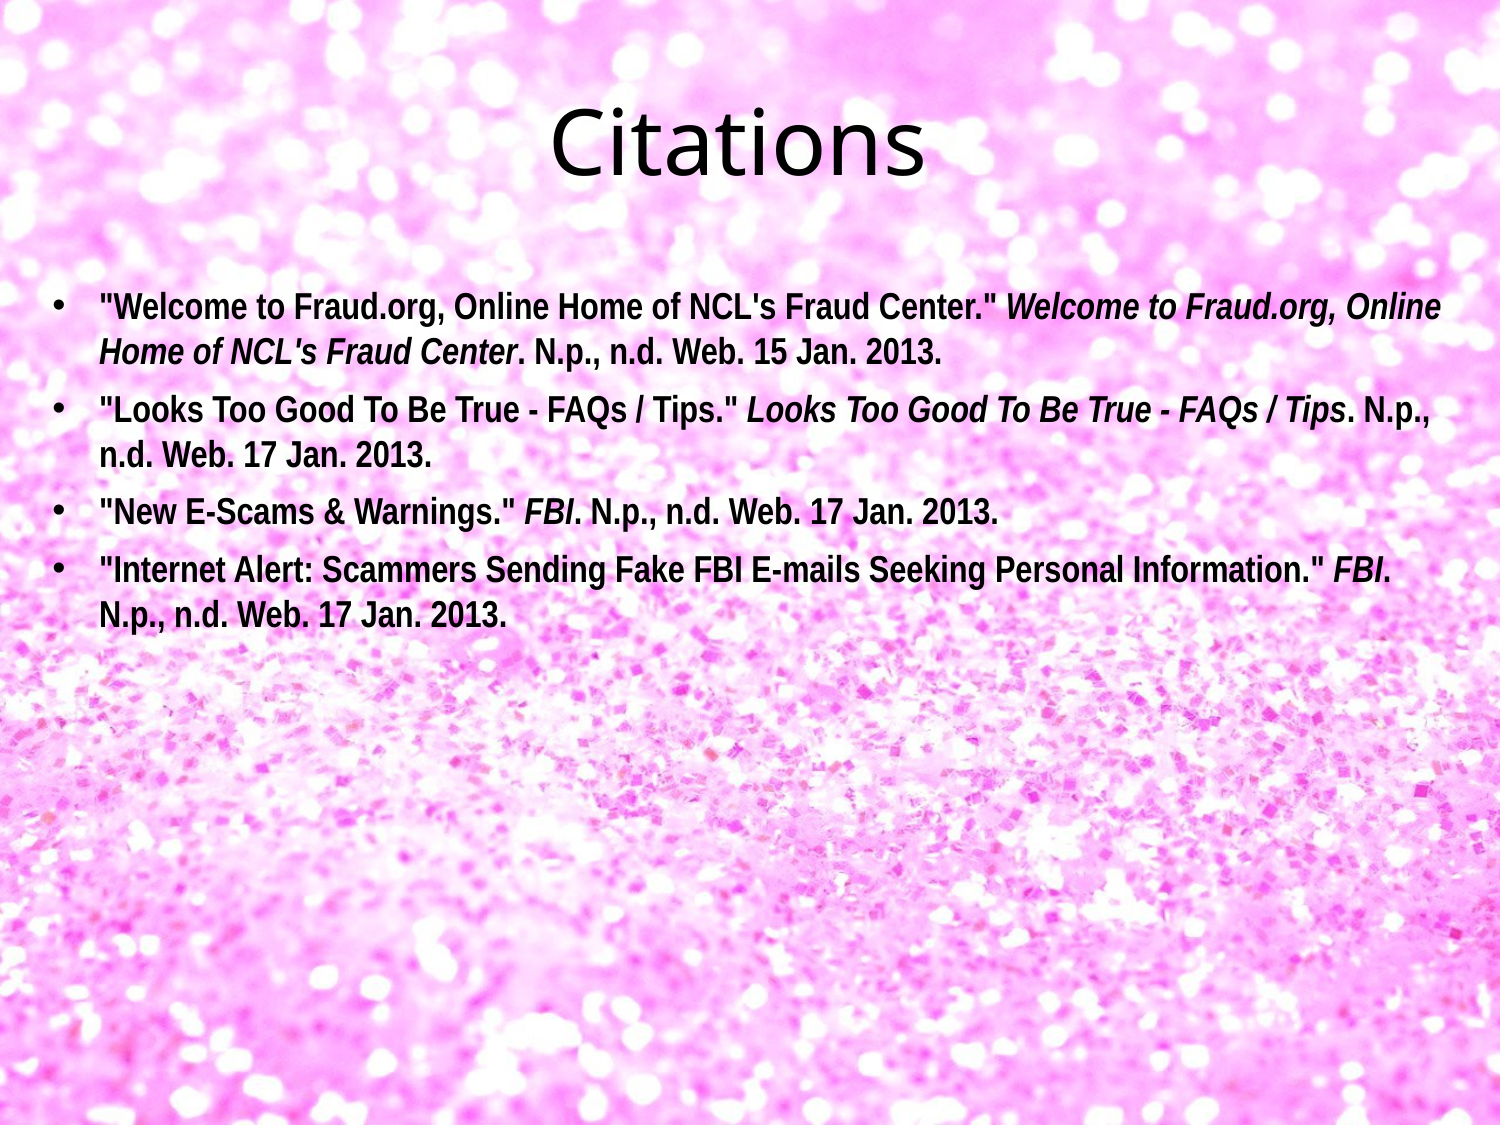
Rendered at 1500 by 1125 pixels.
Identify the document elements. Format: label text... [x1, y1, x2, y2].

text_box "Welcome to Fraud.org, Online Home of NCL's Fraud Center." Welcome to Fraud.org, Online Home of NCL's Fraud Center. N.p., n.d. Web. 15 Jan. 2013. "Looks Too Good To Be True - FAQs / Tips." Looks Too Good To Be True - FAQs / Tips. N.p., n.d. Web. 17 Jan. 2013. "New E-Scams & Warnings." FBI. N.p., n.d. Web. 17 Jan. 2013. "Internet Alert: Scammers Sending Fake FBI E-mails Seeking Personal Information." FBI. N.p., n.d. Web. 17 Jan. 2013. [37, 274, 1463, 643]
title Citations [74, 44, 1426, 233]
picture [0, 0, 1500, 1125]
